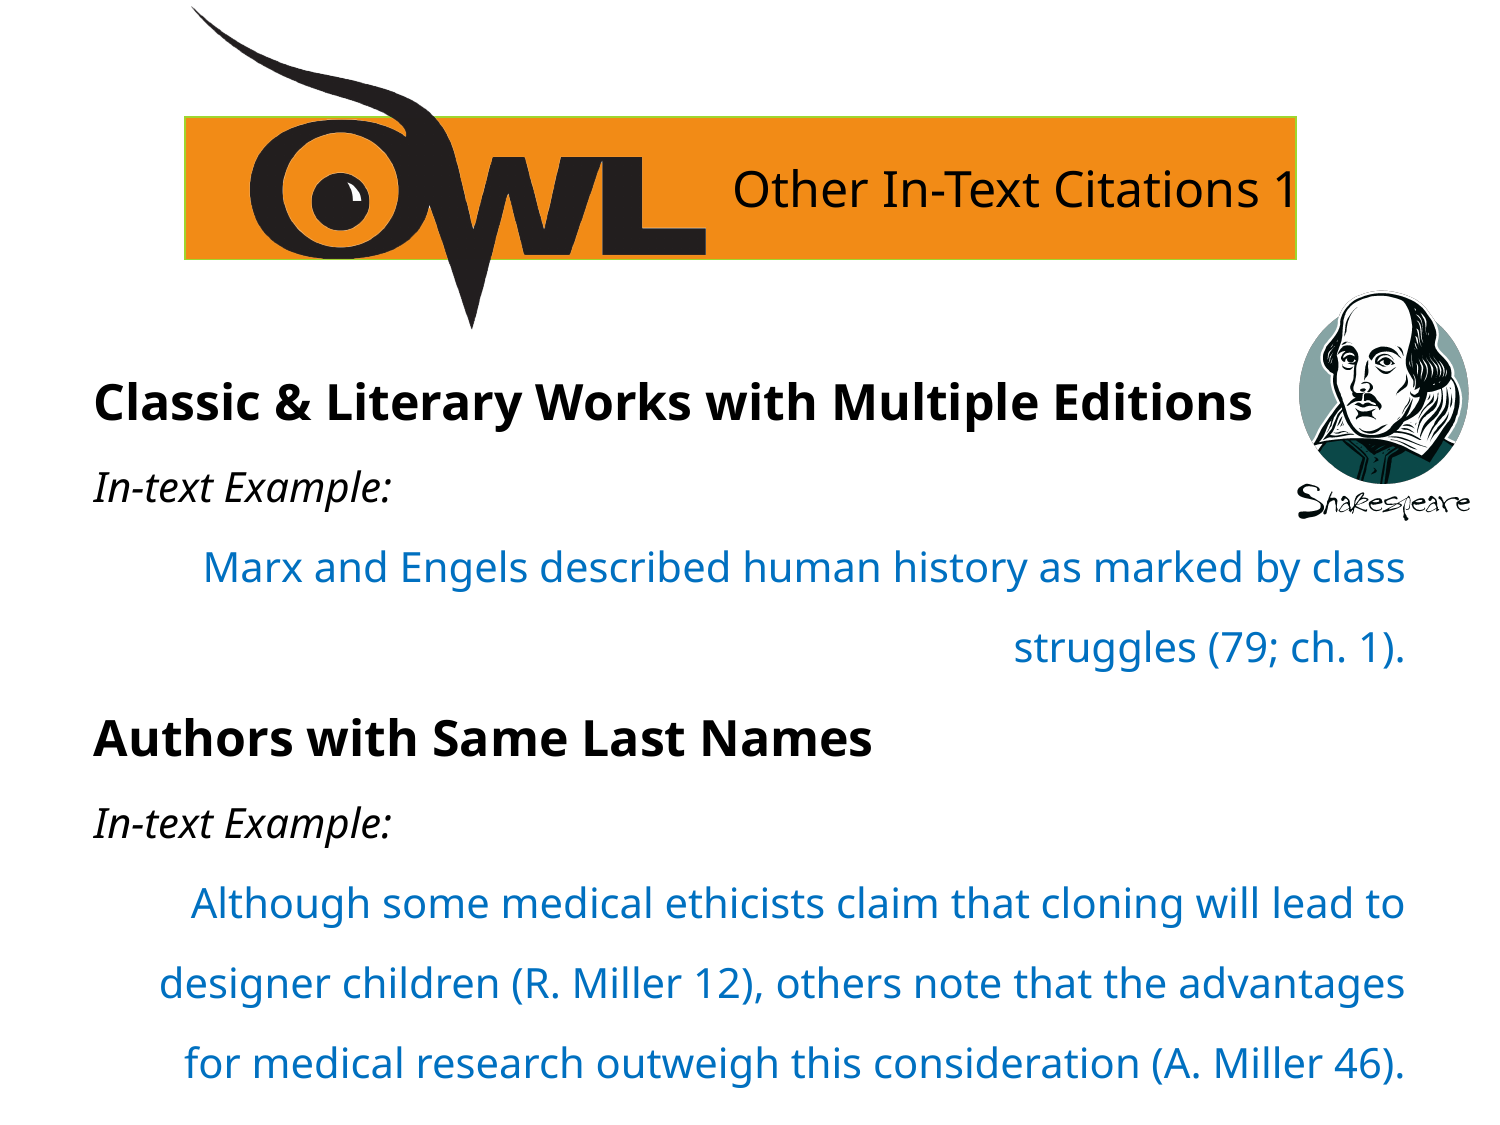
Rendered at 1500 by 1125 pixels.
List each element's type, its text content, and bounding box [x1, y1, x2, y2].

text_box Classic & Literary Works with Multiple Editions In-text Example: Marx and Engels described human history as marked by class struggles (79; ch. 1). Authors with Same Last Names In-text Example: Although some medical ethicists claim that cloning will lead to designer children (R. Miller 12), others note that the advantages for medical research outweigh this consideration (A. Miller 46). [78, 327, 1421, 1102]
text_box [184, 0, 1334, 332]
picture [1296, 286, 1471, 522]
